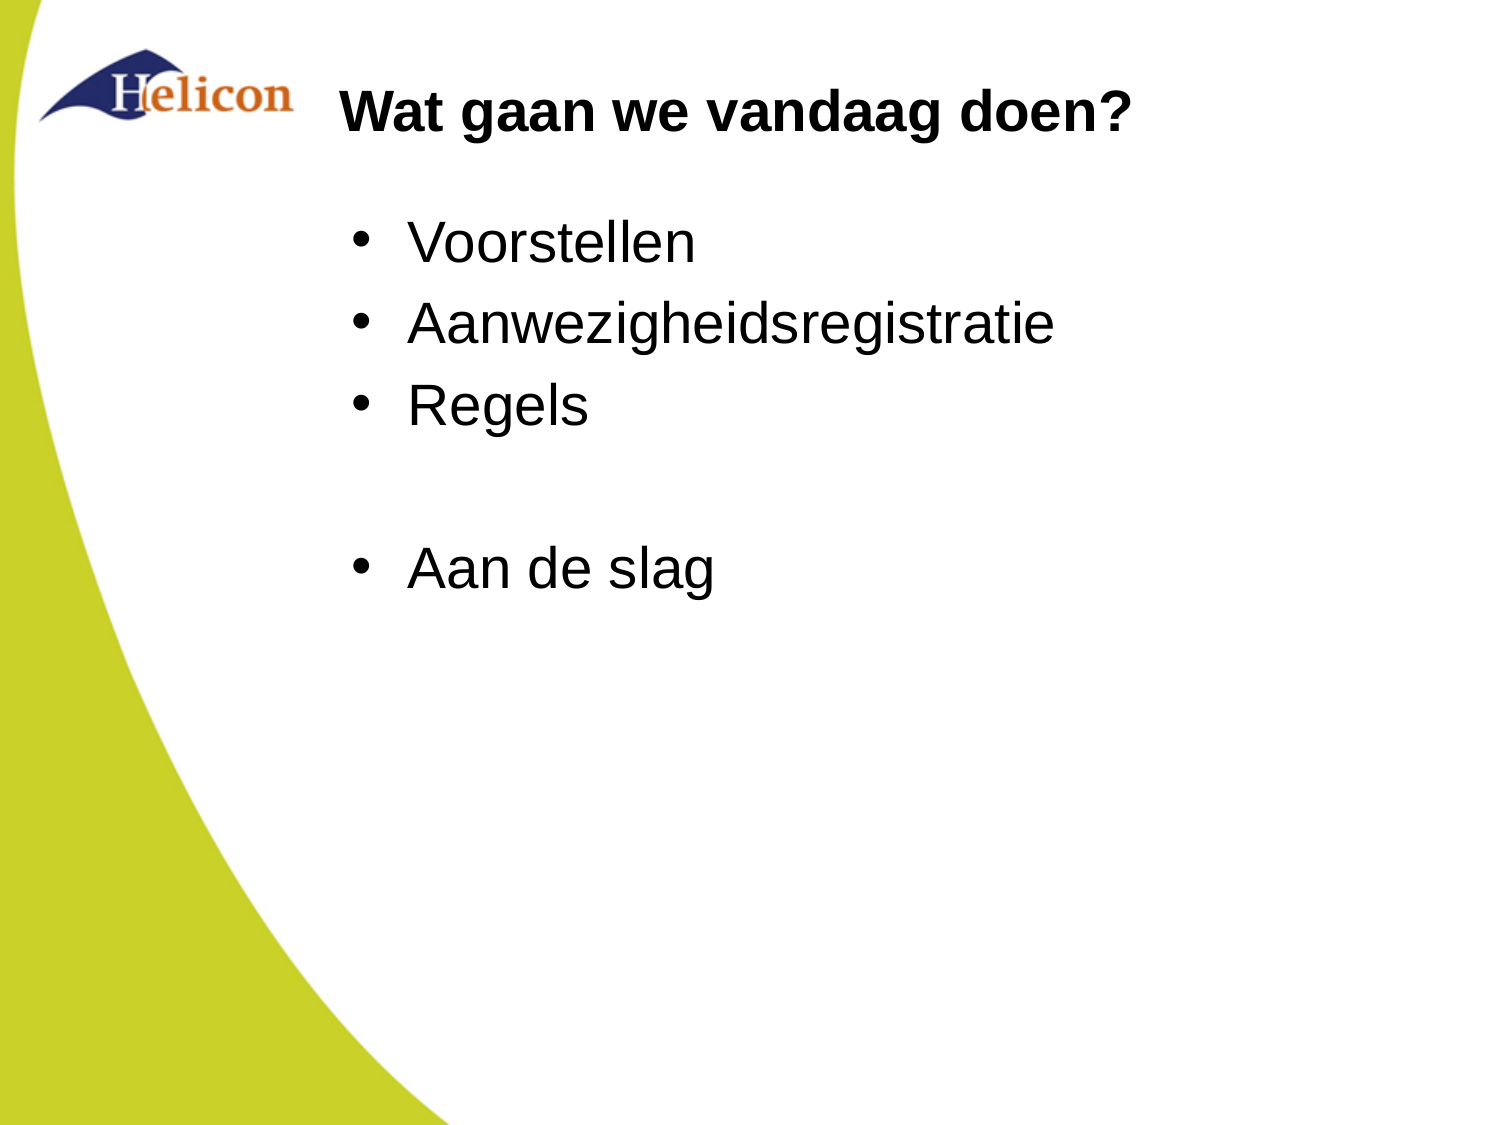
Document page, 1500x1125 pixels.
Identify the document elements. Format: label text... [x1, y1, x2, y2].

list Voorstellen Aanwezigheidsregistratie Regels Aan de slag [336, 196, 1425, 1005]
picture [0, 0, 1500, 1125]
title Wat gaan we vandaag doen? [324, 54, 1415, 161]
